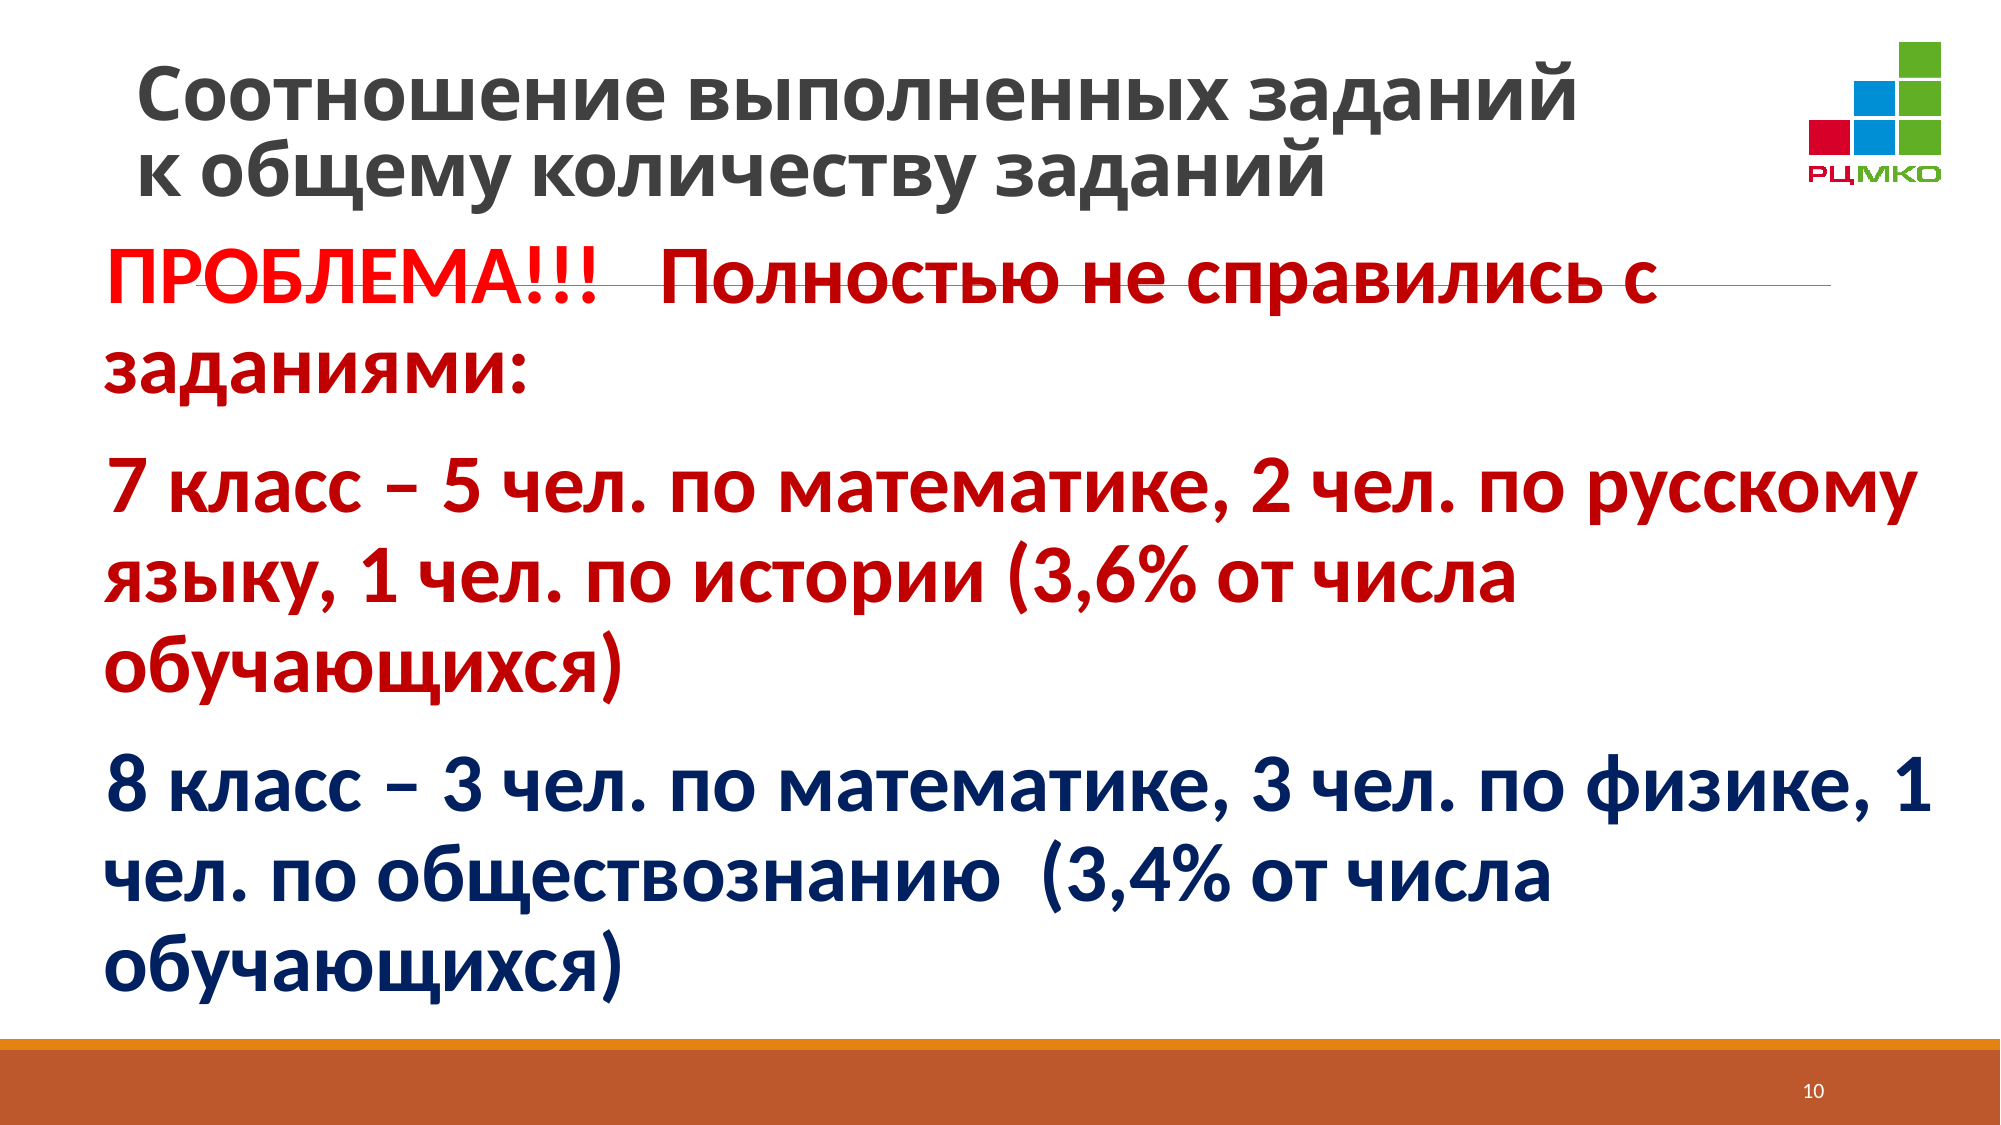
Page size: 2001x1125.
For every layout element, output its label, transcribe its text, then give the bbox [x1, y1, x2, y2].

title Соотношение выполненных заданий к общему количеству заданий [120, 47, 1830, 220]
list ПРОБЛЕМА!!! Полностью не справились с заданиями: 7 класс – 5 чел. по математике, 2 чел. по русскому языку, 1 чел. по истории (3,6% от числа обучающихся) 8 класс – 3 чел. по математике, 3 чел. по физике, 1 чел. по обществознанию (3,4% от числа обучающихся) [88, 223, 1954, 1025]
slide_number 10 [1624, 1059, 1840, 1120]
picture [1809, 41, 1941, 185]
